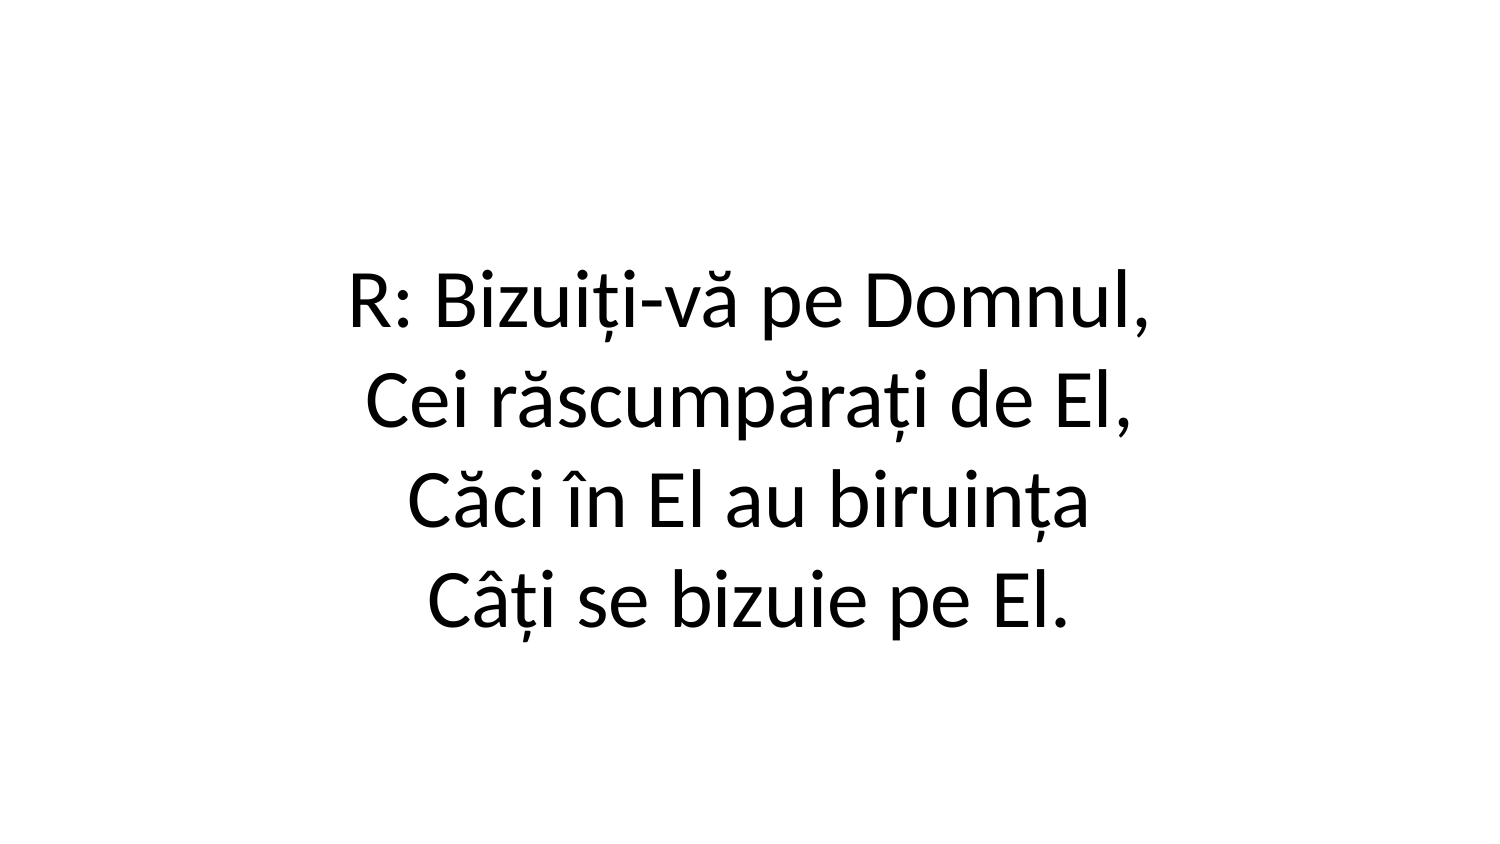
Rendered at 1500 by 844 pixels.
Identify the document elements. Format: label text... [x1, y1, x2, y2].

text_box R: Bizuiți-vă pe Domnul, Cei răscumpărați de El, Căci în El au biruința Câți se bizuie pe El. [332, 192, 1168, 652]
